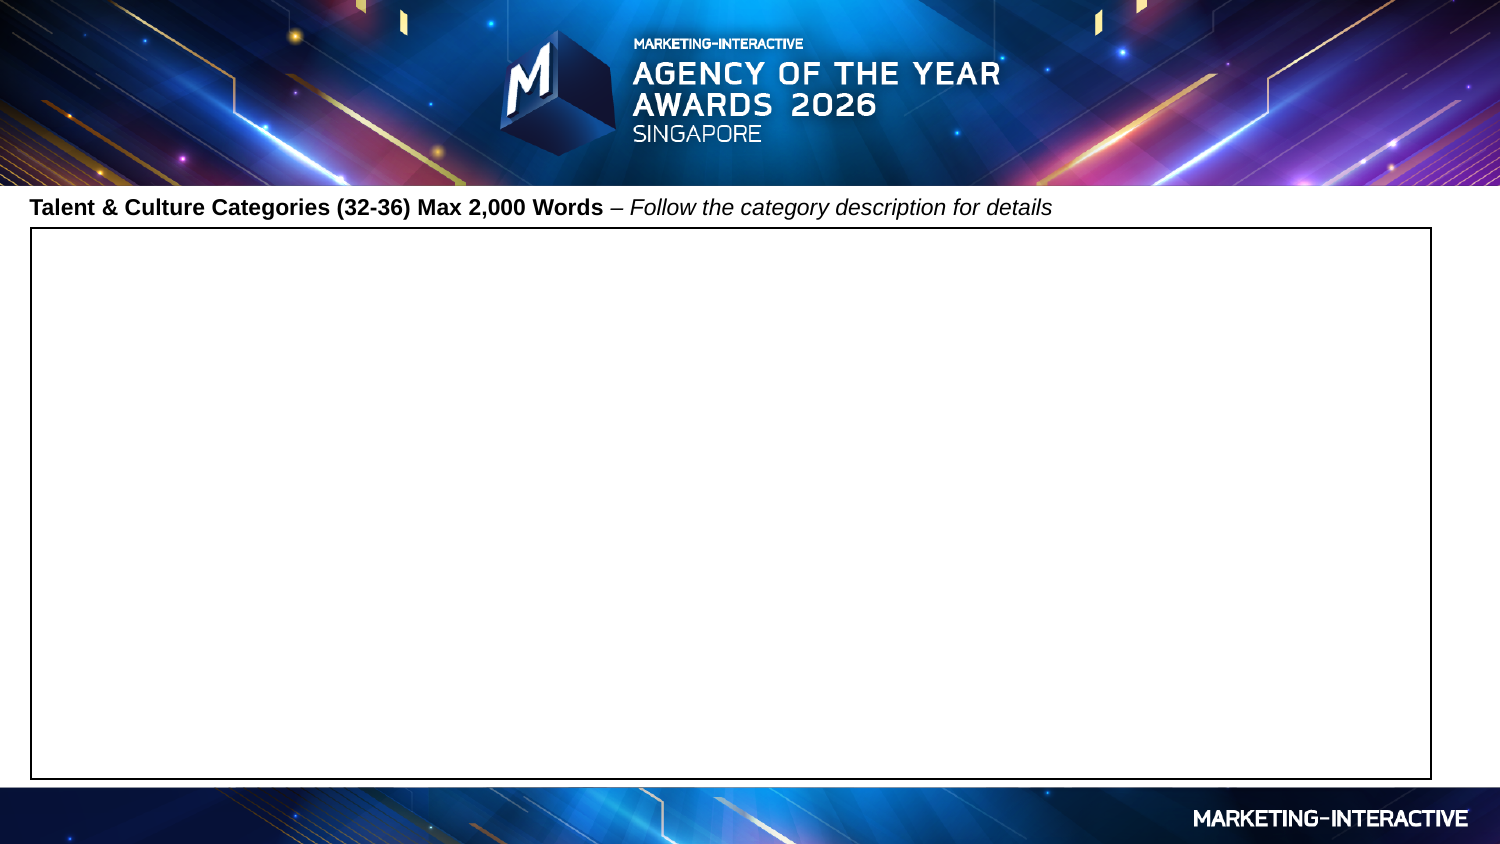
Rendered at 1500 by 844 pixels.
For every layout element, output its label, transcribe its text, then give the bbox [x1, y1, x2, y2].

text_box Talent & Culture Categories (32-36) Max 2,000 Words – Follow the category description for details [14, 185, 1427, 228]
table_header [32, 229, 1430, 778]
picture [0, 0, 1500, 844]
